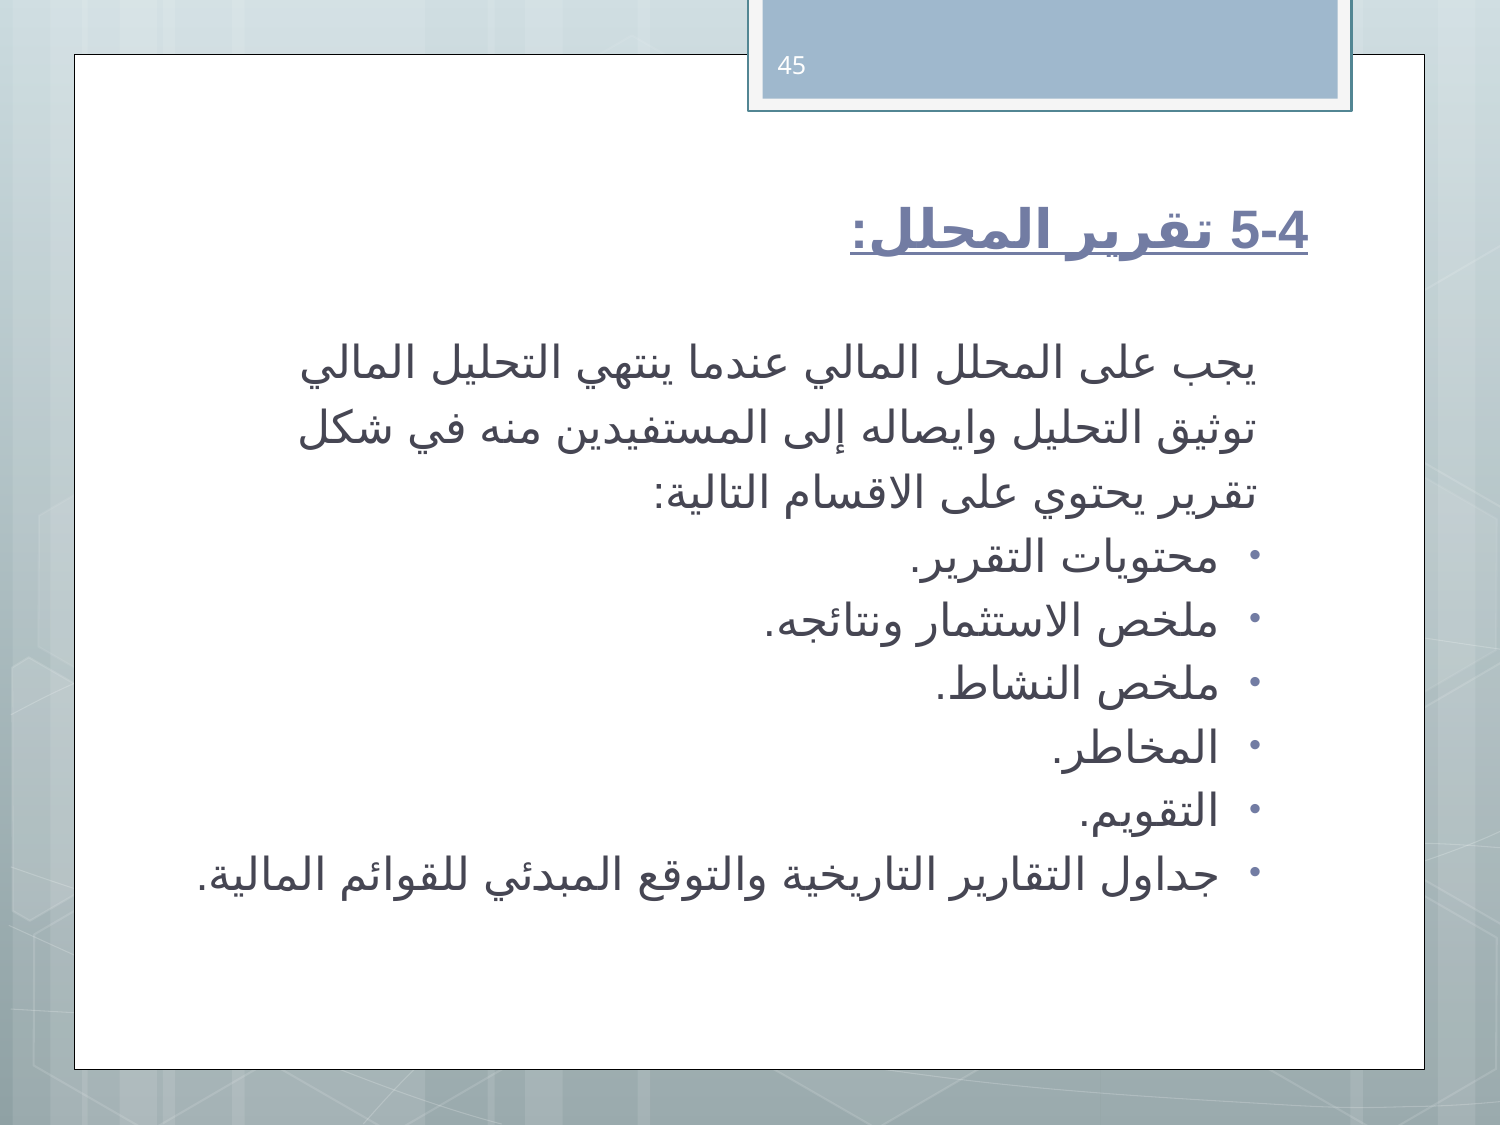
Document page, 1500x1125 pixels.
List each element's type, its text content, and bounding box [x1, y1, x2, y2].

title 5-4 تقرير المحلل: [171, 168, 1324, 268]
slide_number 45 [762, 36, 982, 97]
list يجب على المحلل المالي عندما ينتهي التحليل المالي توثيق التحليل وايصاله إلى المستفيدين منه في شكل تقرير يحتوي على الاقسام التالية: محتويات التقرير. ملخص الاستثمار ونتائجه. ملخص النشاط. المخاطر. التقويم. جداول التقارير التاريخية والتوقع المبدئي للقوائم المالية. [171, 314, 1283, 934]
